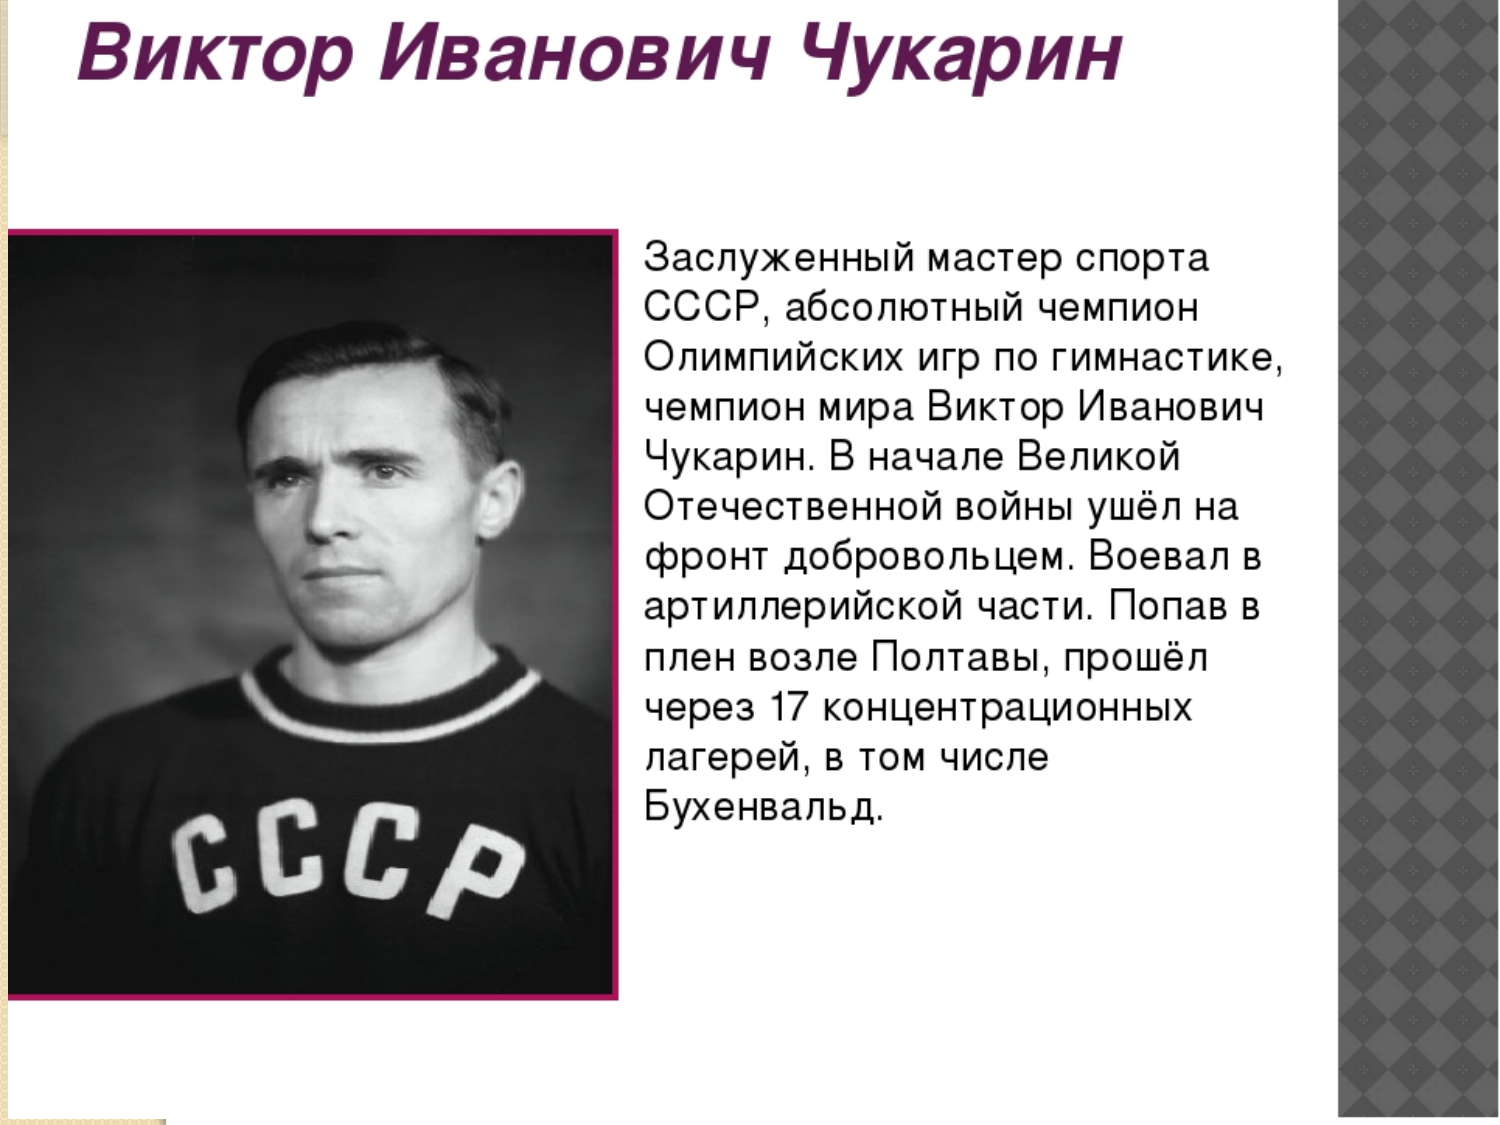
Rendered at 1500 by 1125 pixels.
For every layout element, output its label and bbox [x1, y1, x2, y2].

list [8, 0, 1500, 1119]
